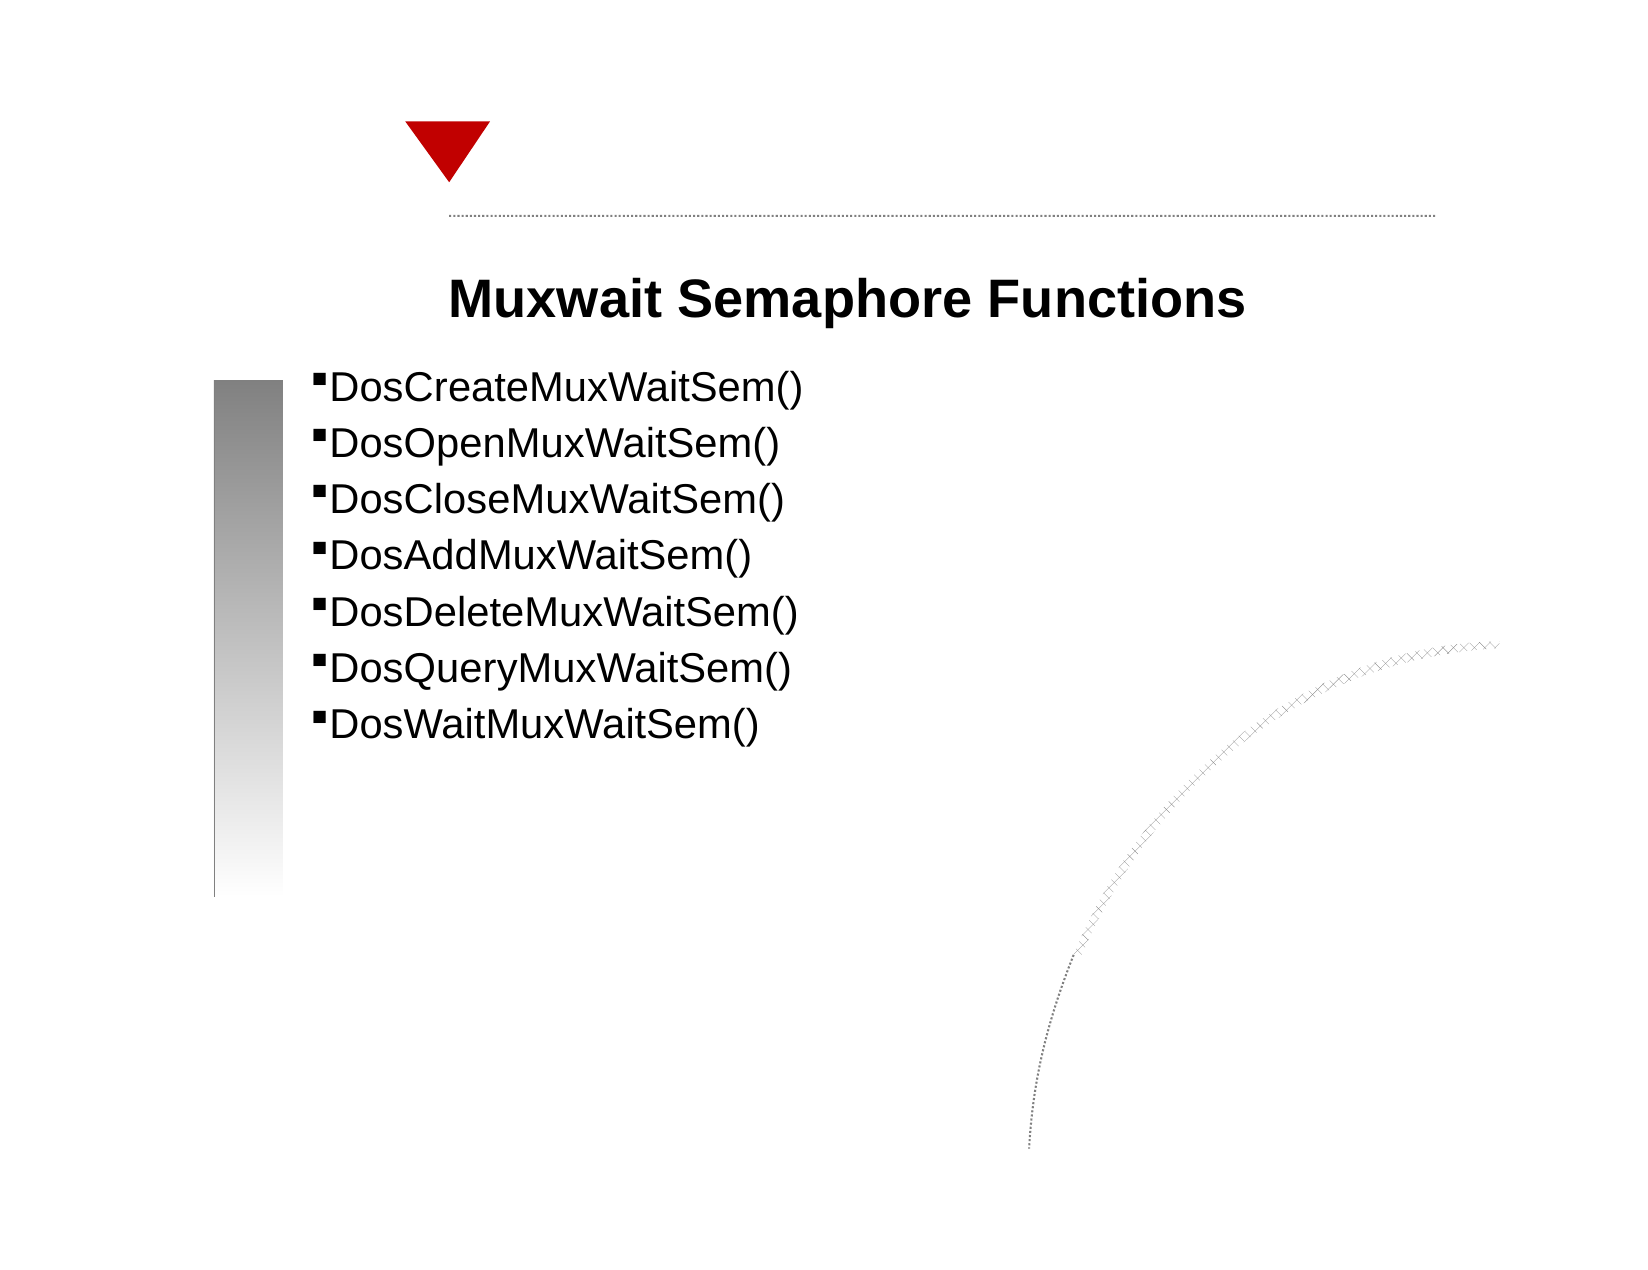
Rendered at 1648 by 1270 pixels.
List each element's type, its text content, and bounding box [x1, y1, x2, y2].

text_box Muxwait Semaphore Functions [448, 263, 1439, 329]
text_box DosCreateMuxWaitSem() DosOpenMuxWaitSem() DosCloseMuxWaitSem() DosAddMuxWaitSem() DosDeleteMuxWaitSem() DosQueryMuxWaitSem() DosWaitMuxWaitSem() [310, 359, 1434, 748]
